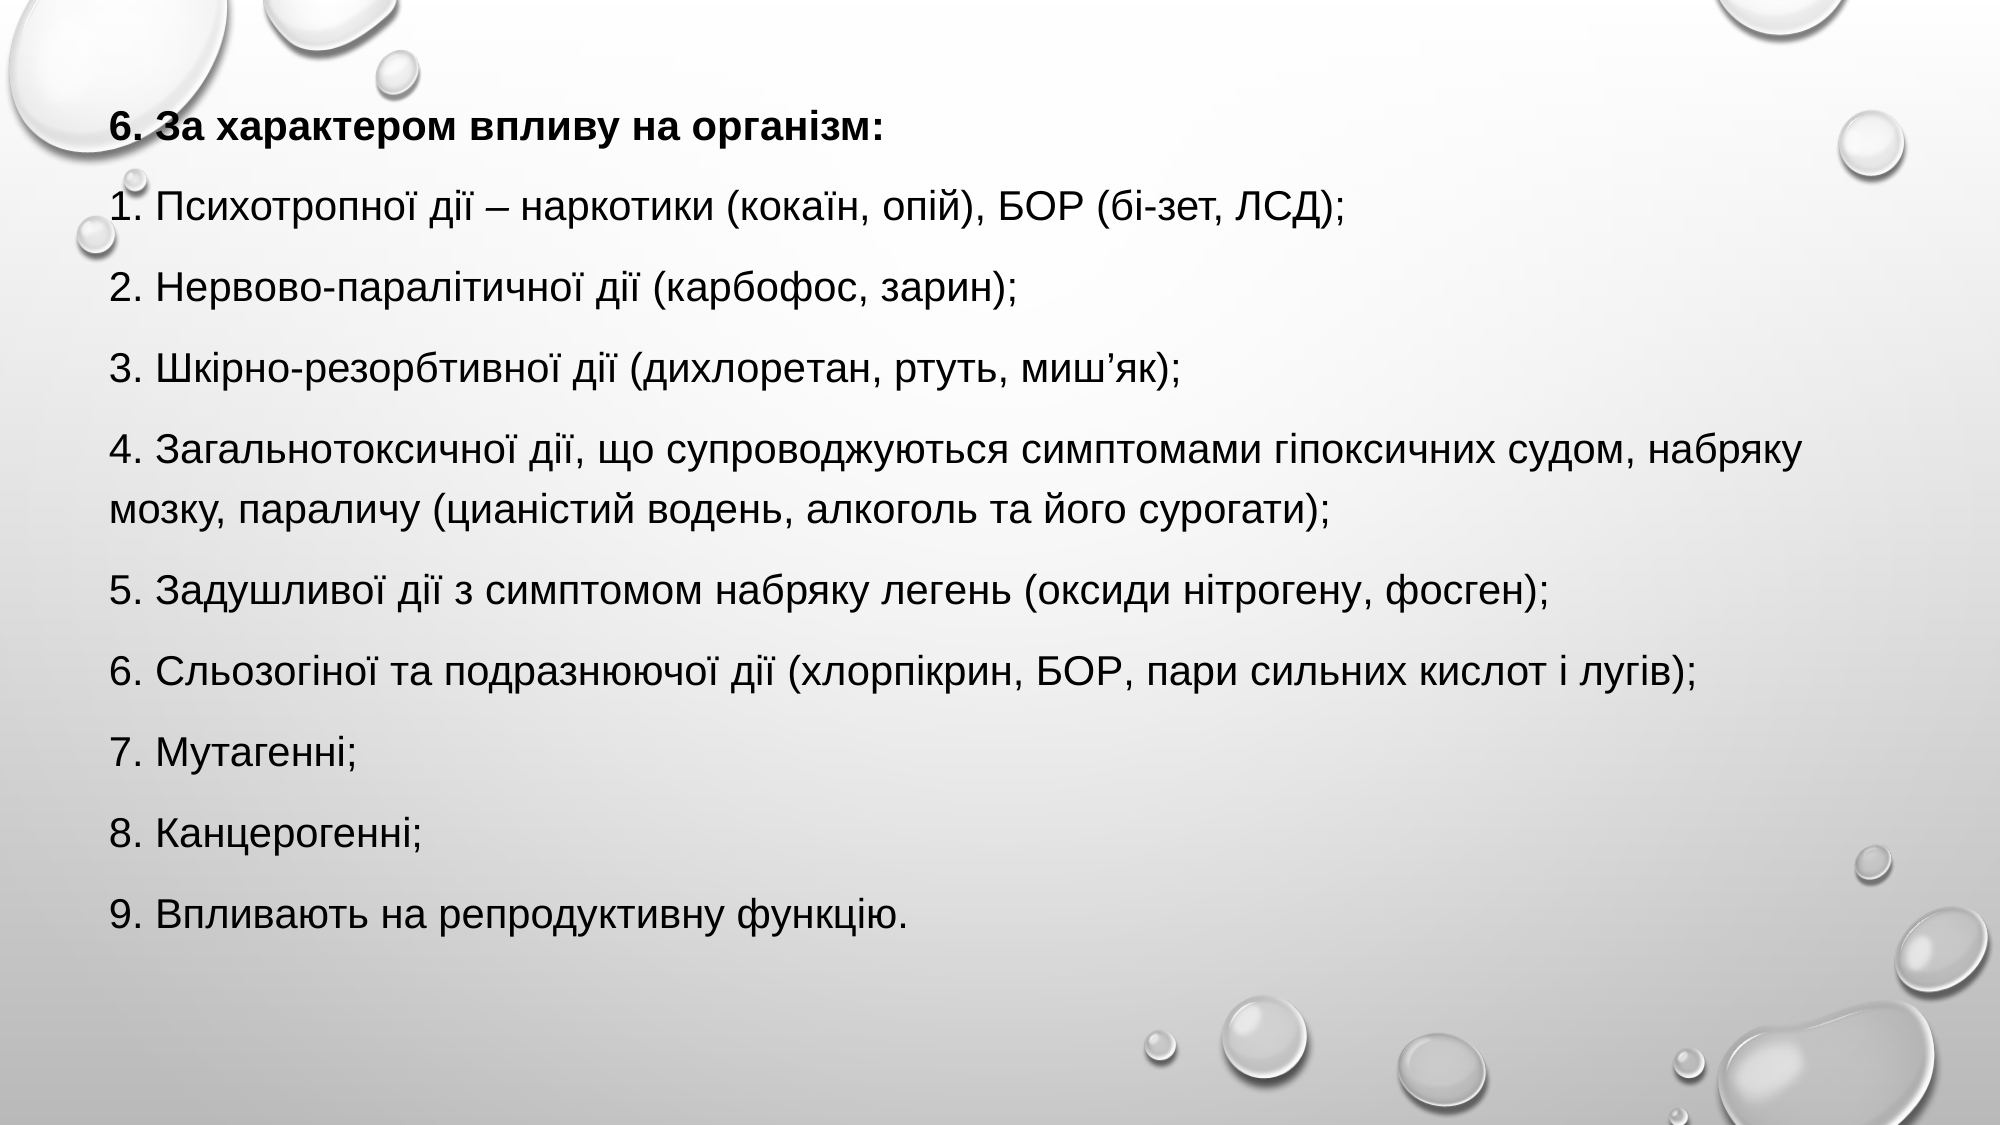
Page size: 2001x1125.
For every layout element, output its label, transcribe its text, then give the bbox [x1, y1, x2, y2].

picture [0, 0, 2000, 1125]
list 6. За характером впливу на організм: 1. Психотропної дії – наркотики (кокаїн, опій), БОР (бі-зет, ЛСД); 2. Нервово-паралітичної дії (карбофос, зарин); 3. Шкірно-резорбтивної дії (дихлоретан, ртуть, миш’як); 4. Загальнотоксичної дії, що супроводжуються симптомами гіпоксичних судом, набряку мозку, параличу (цианістий водень, алкоголь та його сурогати); 5. Задушливої дії з симптомом набряку легень (оксиди нітрогену, фосген); 6. Сльозогіної та подразнюючої дії (хлорпікрин, БОР, пари сильних кислот і лугів); 7. Мутагенні; 8. Канцерогенні; 9. Впливають на репродуктивну функцію. [93, 80, 1854, 1056]
